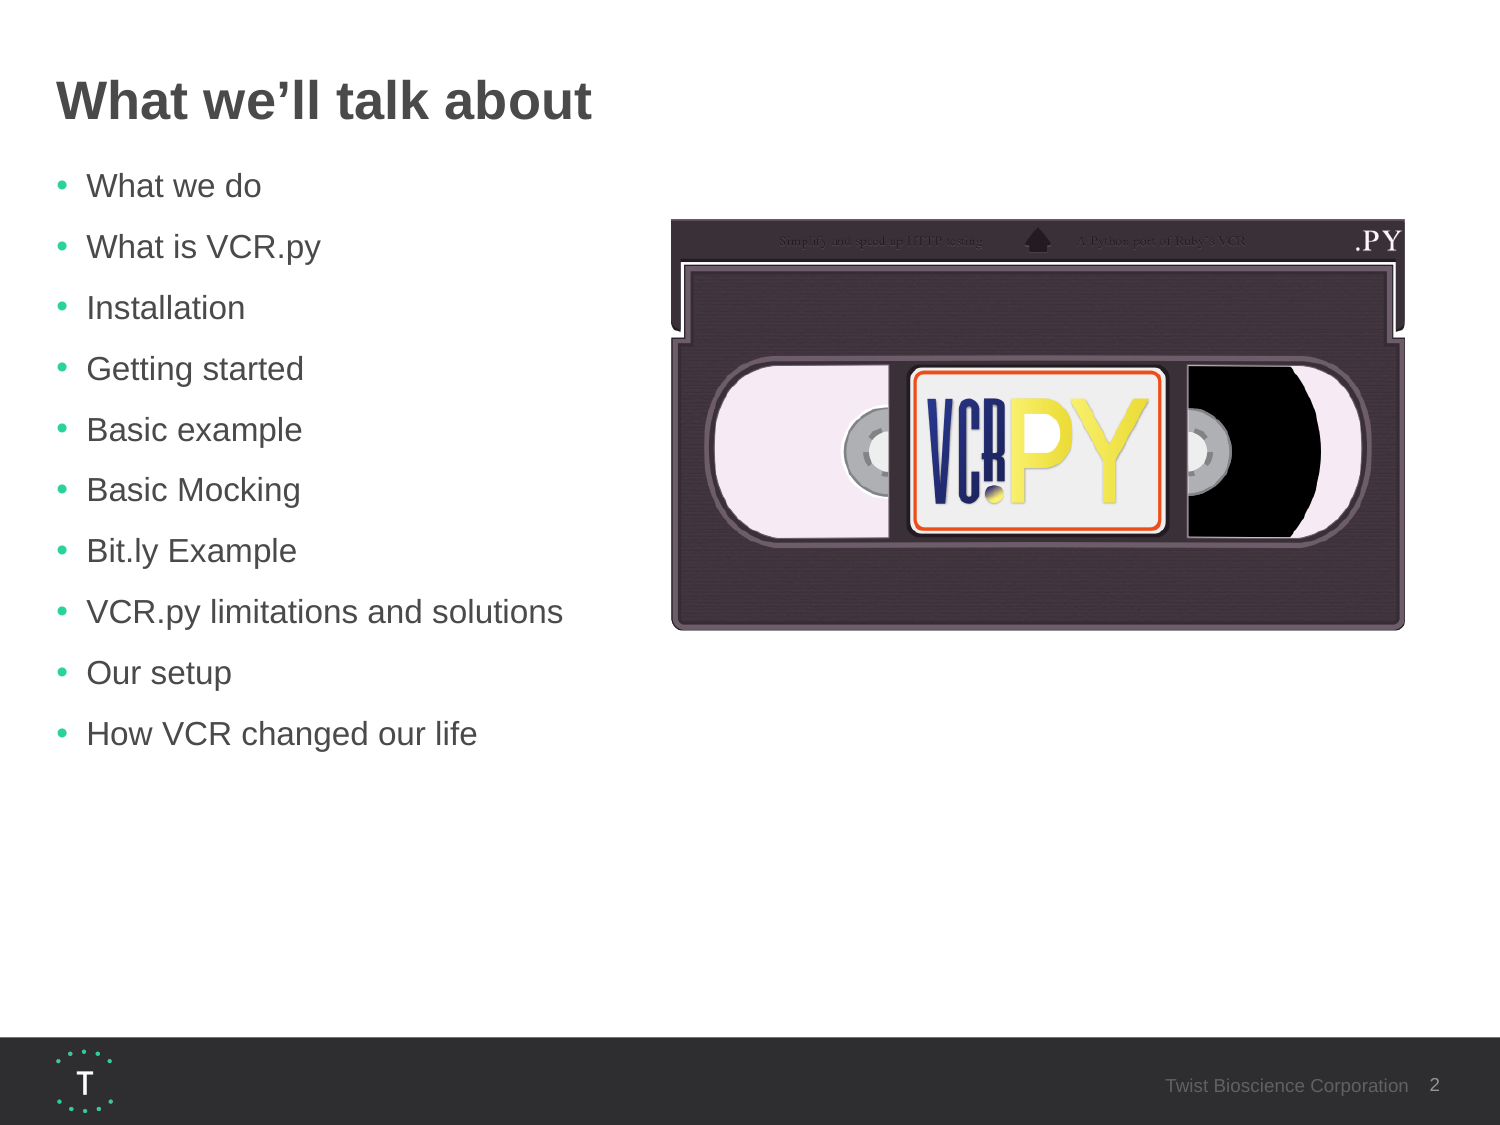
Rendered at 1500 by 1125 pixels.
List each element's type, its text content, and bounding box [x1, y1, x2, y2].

list What we do What is VCR.py Installation Getting started Basic example Basic Mocking Bit.ly Example VCR.py limitations and solutions Our setup How VCR changed our life [56, 168, 1444, 938]
title What we’ll talk about [56, 27, 1444, 132]
picture [671, 219, 1405, 631]
picture [42, 1040, 127, 1122]
